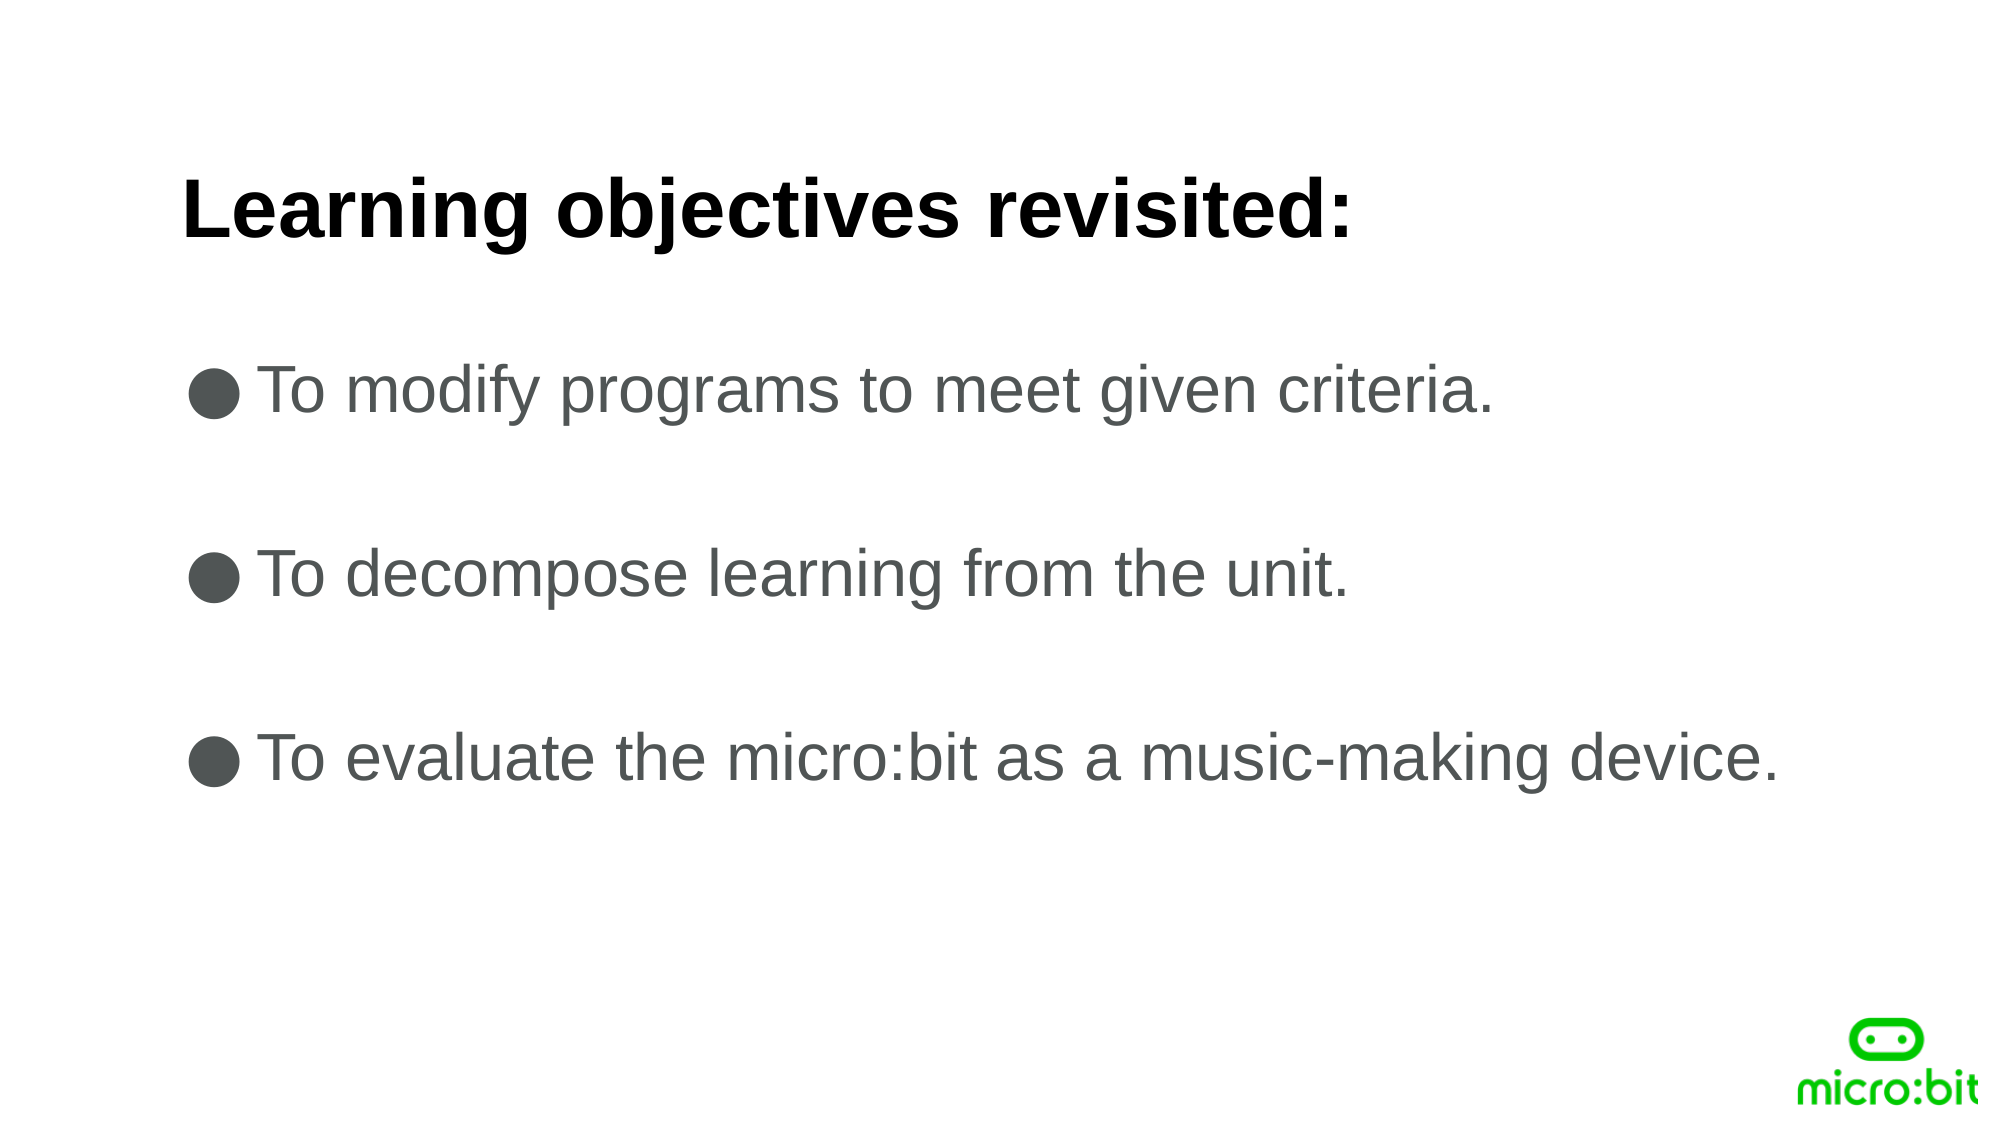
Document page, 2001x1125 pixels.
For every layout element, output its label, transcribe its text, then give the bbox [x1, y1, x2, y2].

text_box Learning objectives revisited: To modify programs to meet given criteria. To decompose learning from the unit. To evaluate the micro:bit as a music-making device. [166, 60, 1918, 884]
picture [1797, 1017, 1978, 1106]
